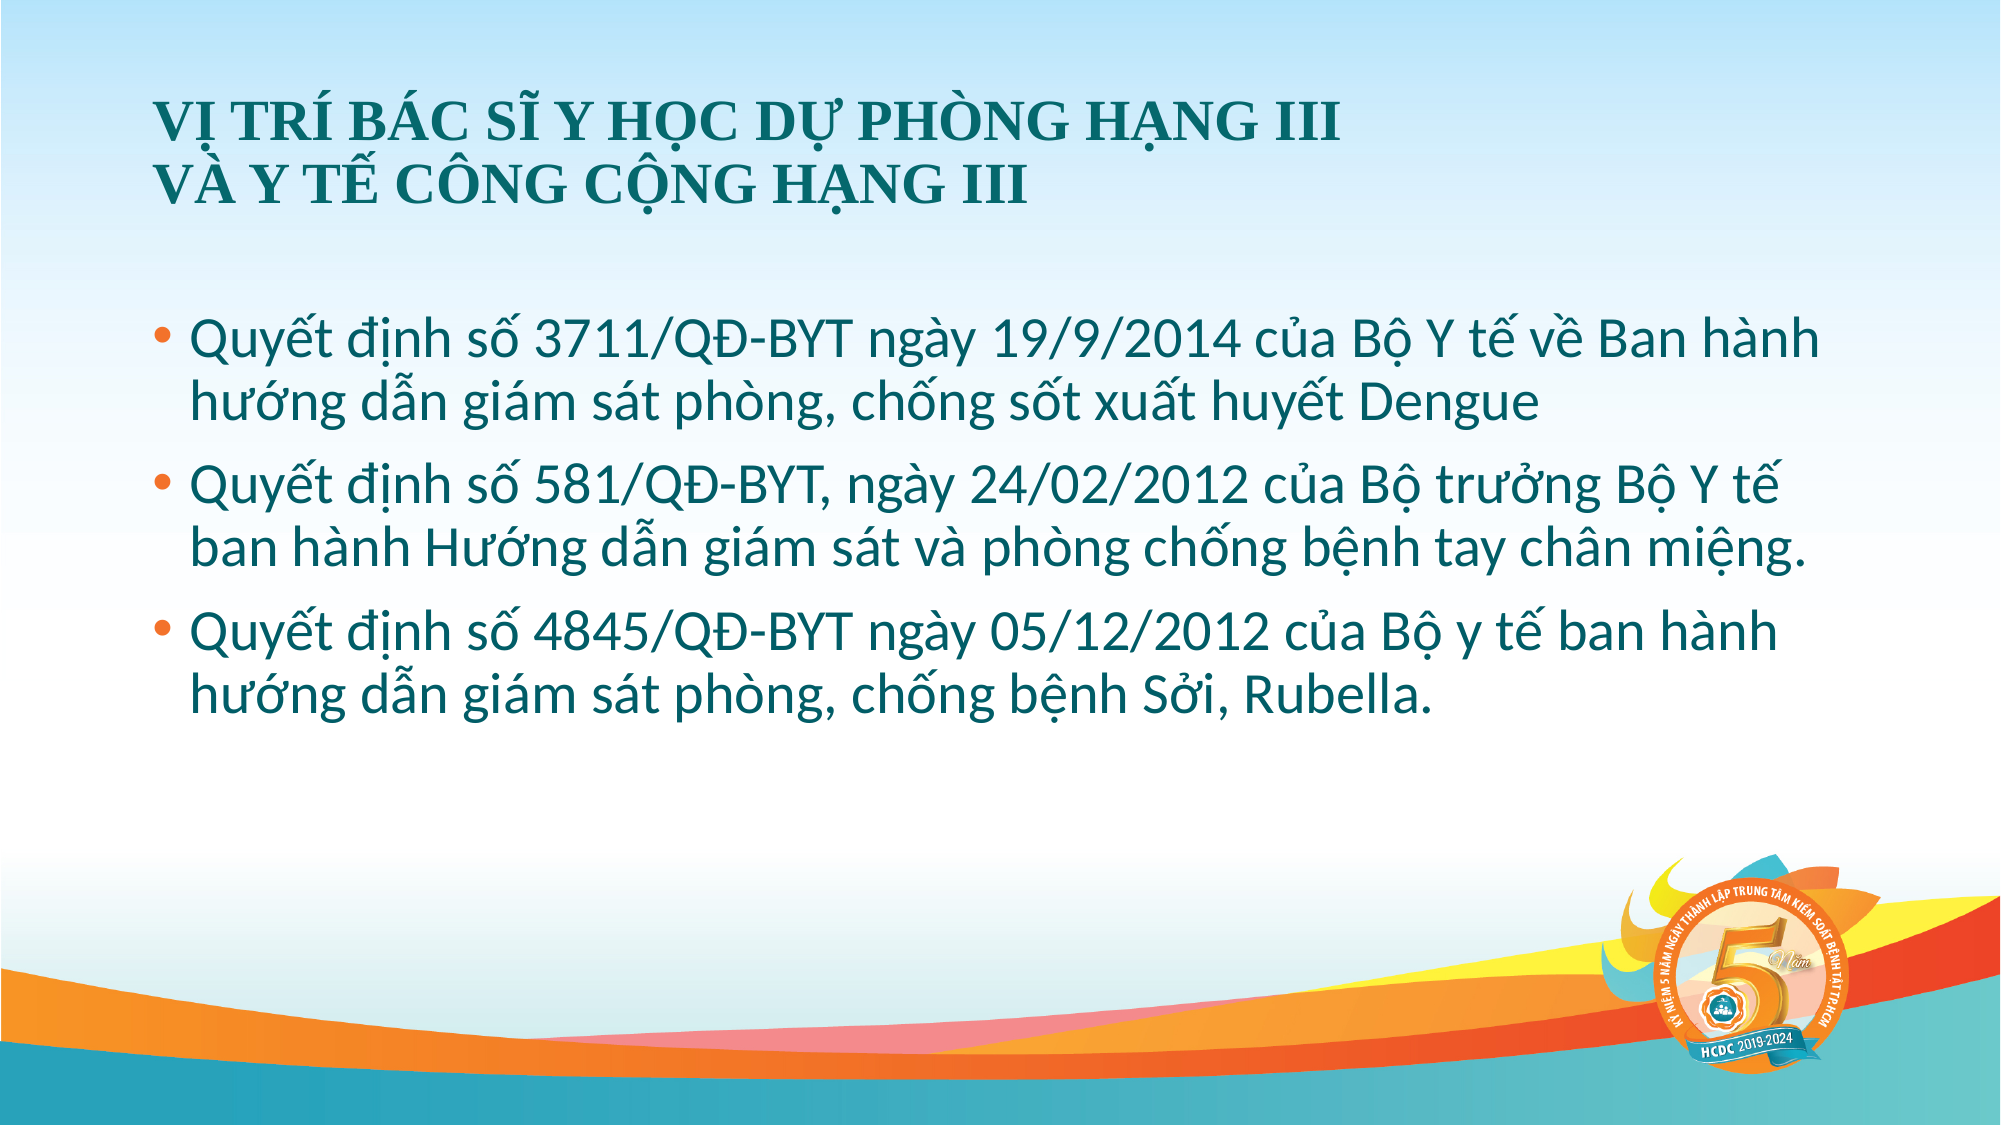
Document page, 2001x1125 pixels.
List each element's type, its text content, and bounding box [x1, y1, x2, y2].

picture [0, 0, 2001, 1125]
title VỊ TRÍ BÁC SĨ Y HỌC DỰ PHÒNG HẠNG III VÀ Y TẾ CÔNG CỘNG HẠNG III [137, 44, 1863, 262]
list Quyết định số 3711/QĐ-BYT ngày 19/9/2014 của Bộ Y tế về Ban hành hướng dẫn giám sát phòng, chống sốt xuất huyết Dengue Quyết định số 581/QĐ-BYT, ngày 24/02/2012 của Bộ trưởng Bộ Y tế ban hành Hướng dẫn giám sát và phòng chống bệnh tay chân miệng. Quyết định số 4845/QĐ-BYT ngày 05/12/2012 của Bộ y tế ban hành hướng dẫn giám sát phòng, chống bệnh Sởi, Rubella. [137, 299, 1863, 1014]
